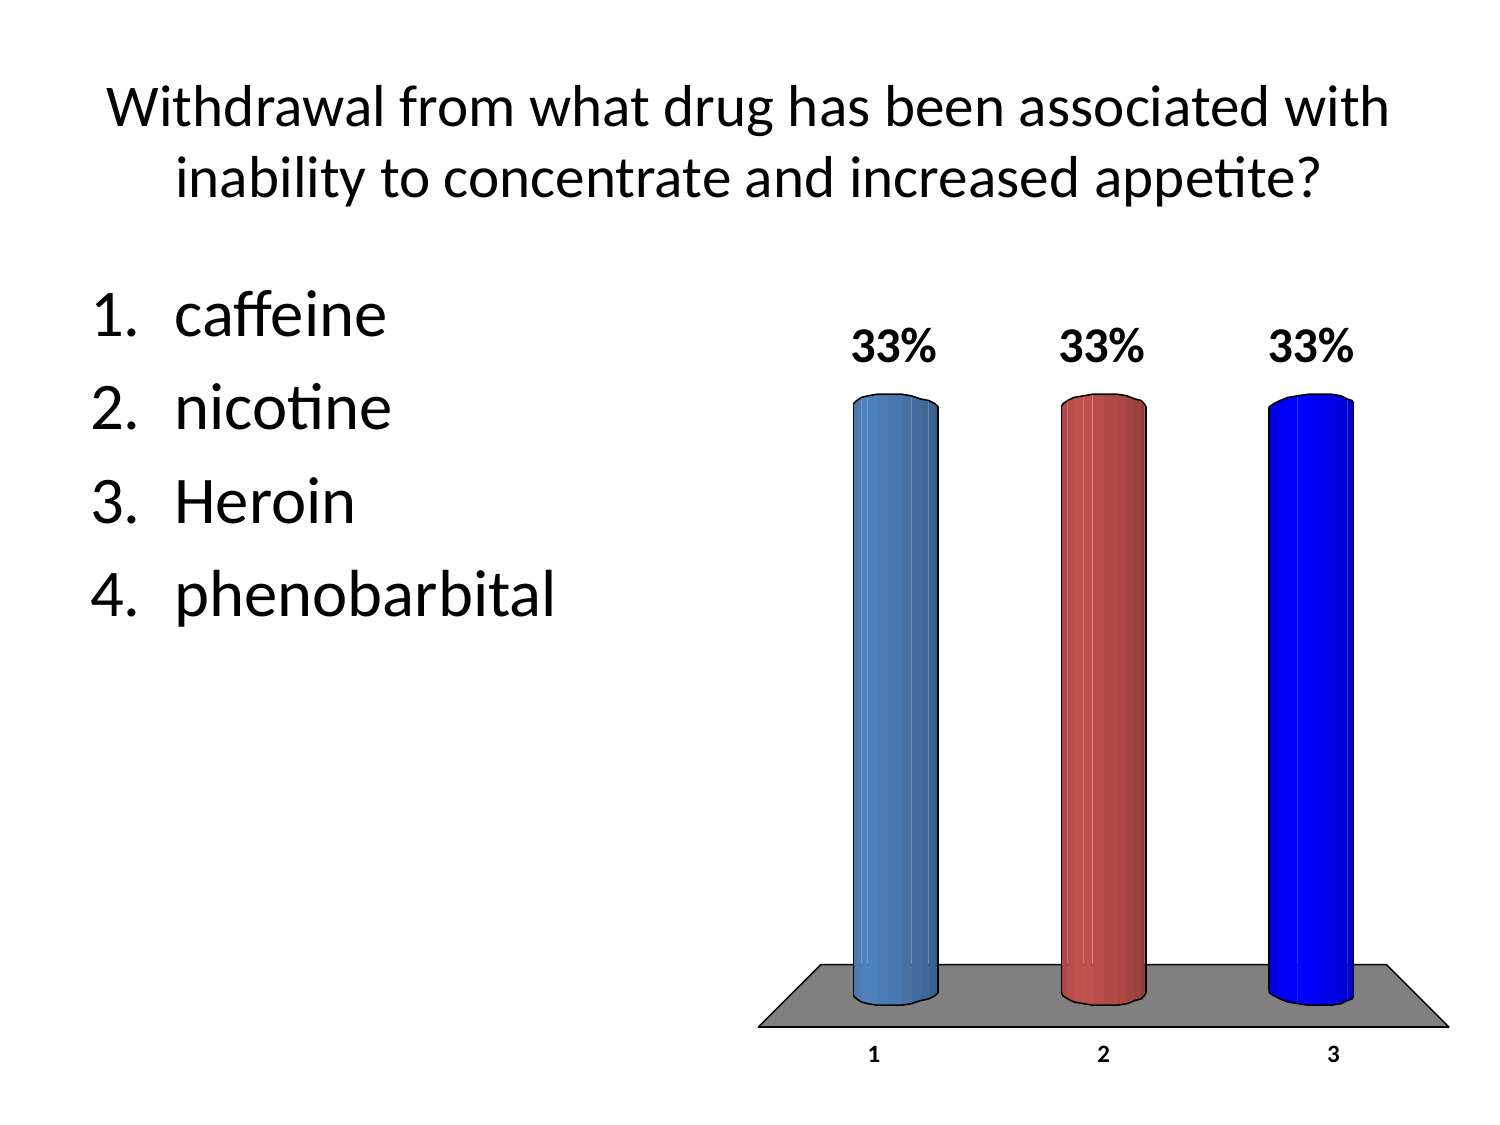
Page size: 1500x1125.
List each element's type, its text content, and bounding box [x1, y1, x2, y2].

list caffeine nicotine Heroin phenobarbital [75, 262, 750, 1005]
title Withdrawal from what drug has been associated with inability to concentrate and increased appetite? [75, 45, 1425, 233]
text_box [739, 270, 1490, 1115]
